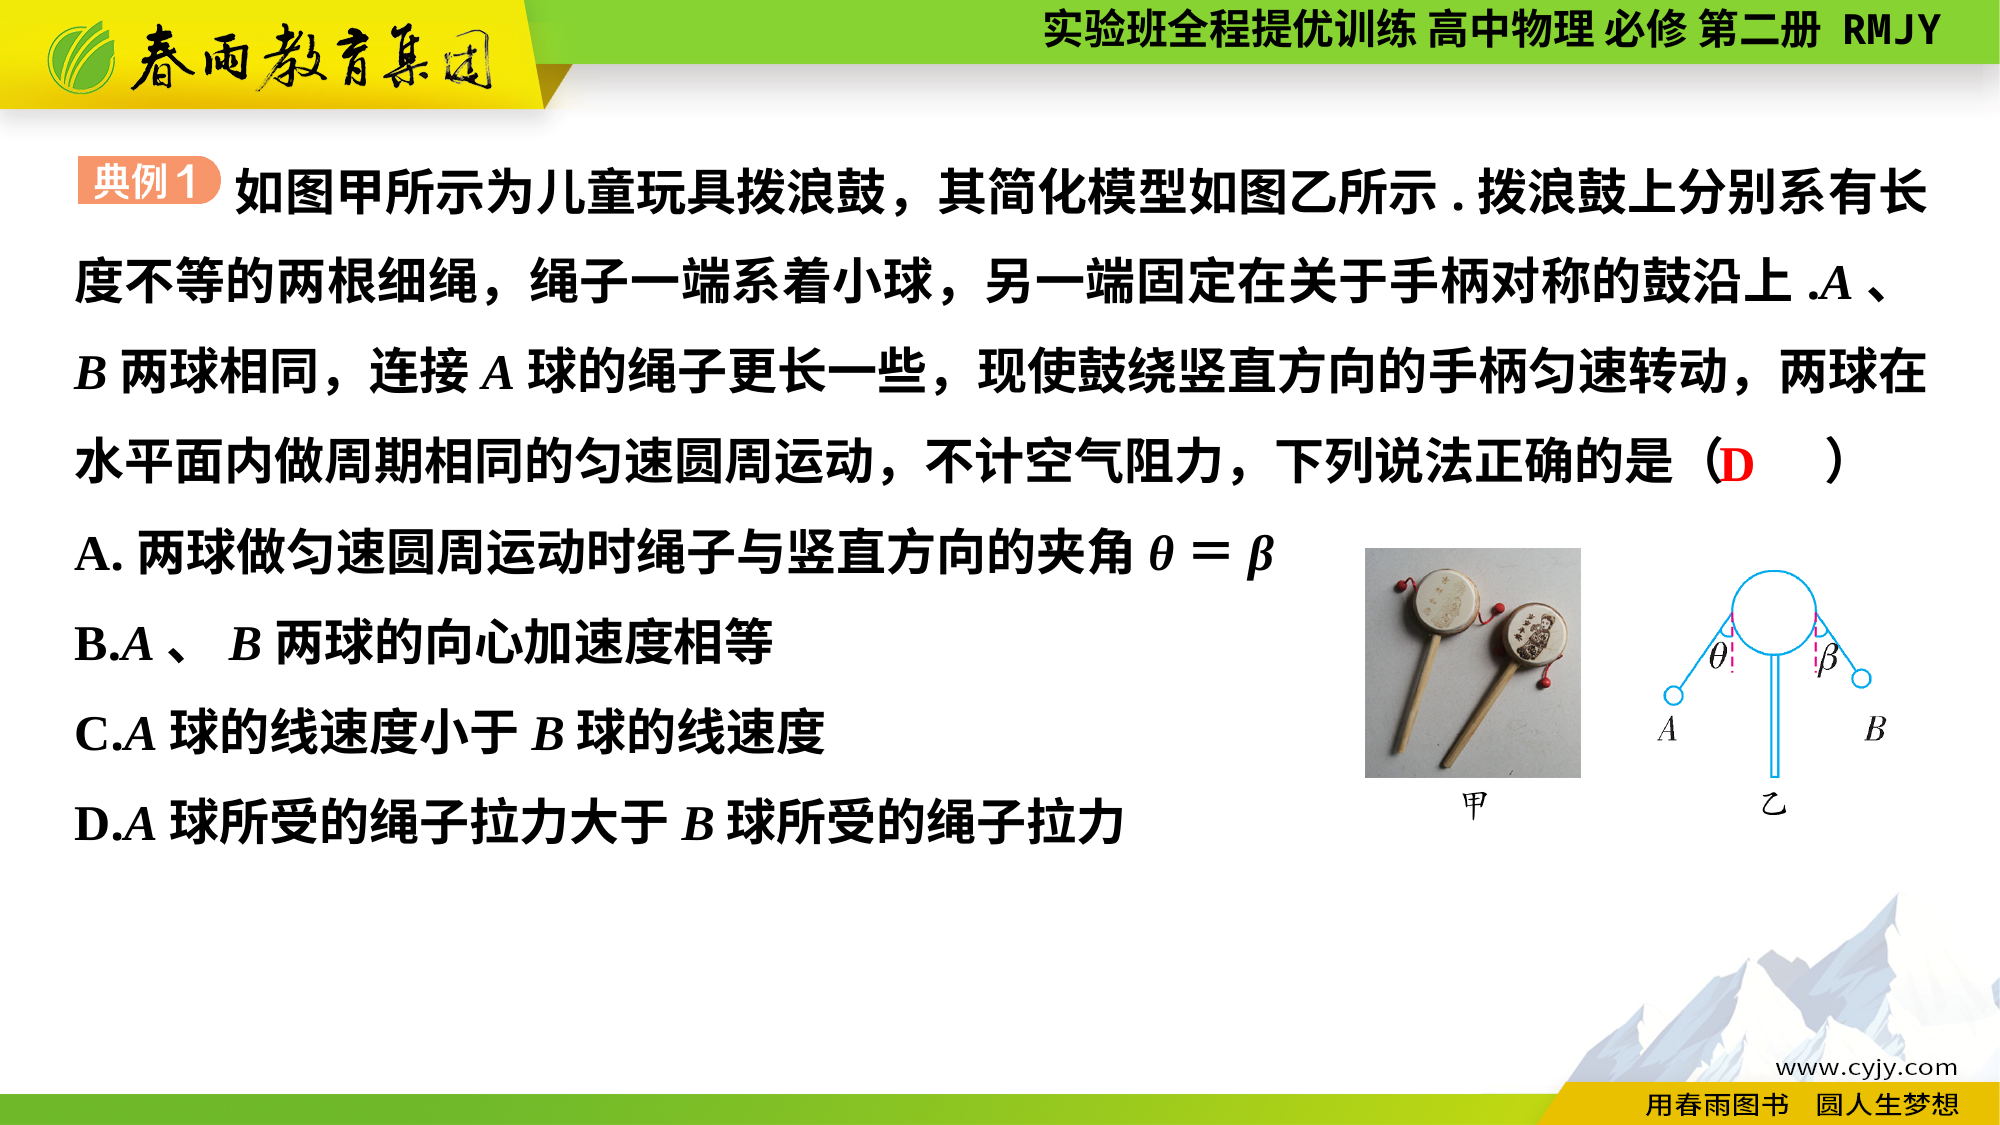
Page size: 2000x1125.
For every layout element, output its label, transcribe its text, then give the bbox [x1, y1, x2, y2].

list 如图甲所示为儿童玩具拨浪鼓，其简化模型如图乙所示.拨浪鼓上分别系有长度不等的两根细绳，绳子一端系着小球，另一端固定在关于手柄对称的鼓沿上.A、B两球相同，连接A球的绳子更长一些，现使鼓绕竖直方向的手柄匀速转动，两球在水平面内做周期相同的匀速圆周运动，不计空气阻力，下列说法正确的是（ ） A.两球做匀速圆周运动时绳子与竖直方向的夹角θ＝β B.A、B两球的向心加速度相等 C.A球的线速度小于B球的线速度 D.A球所受的绳子拉力大于B球所受的绳子拉力 [59, 122, 1944, 865]
text_box D [1704, 394, 1771, 499]
picture [0, 0, 2000, 1125]
